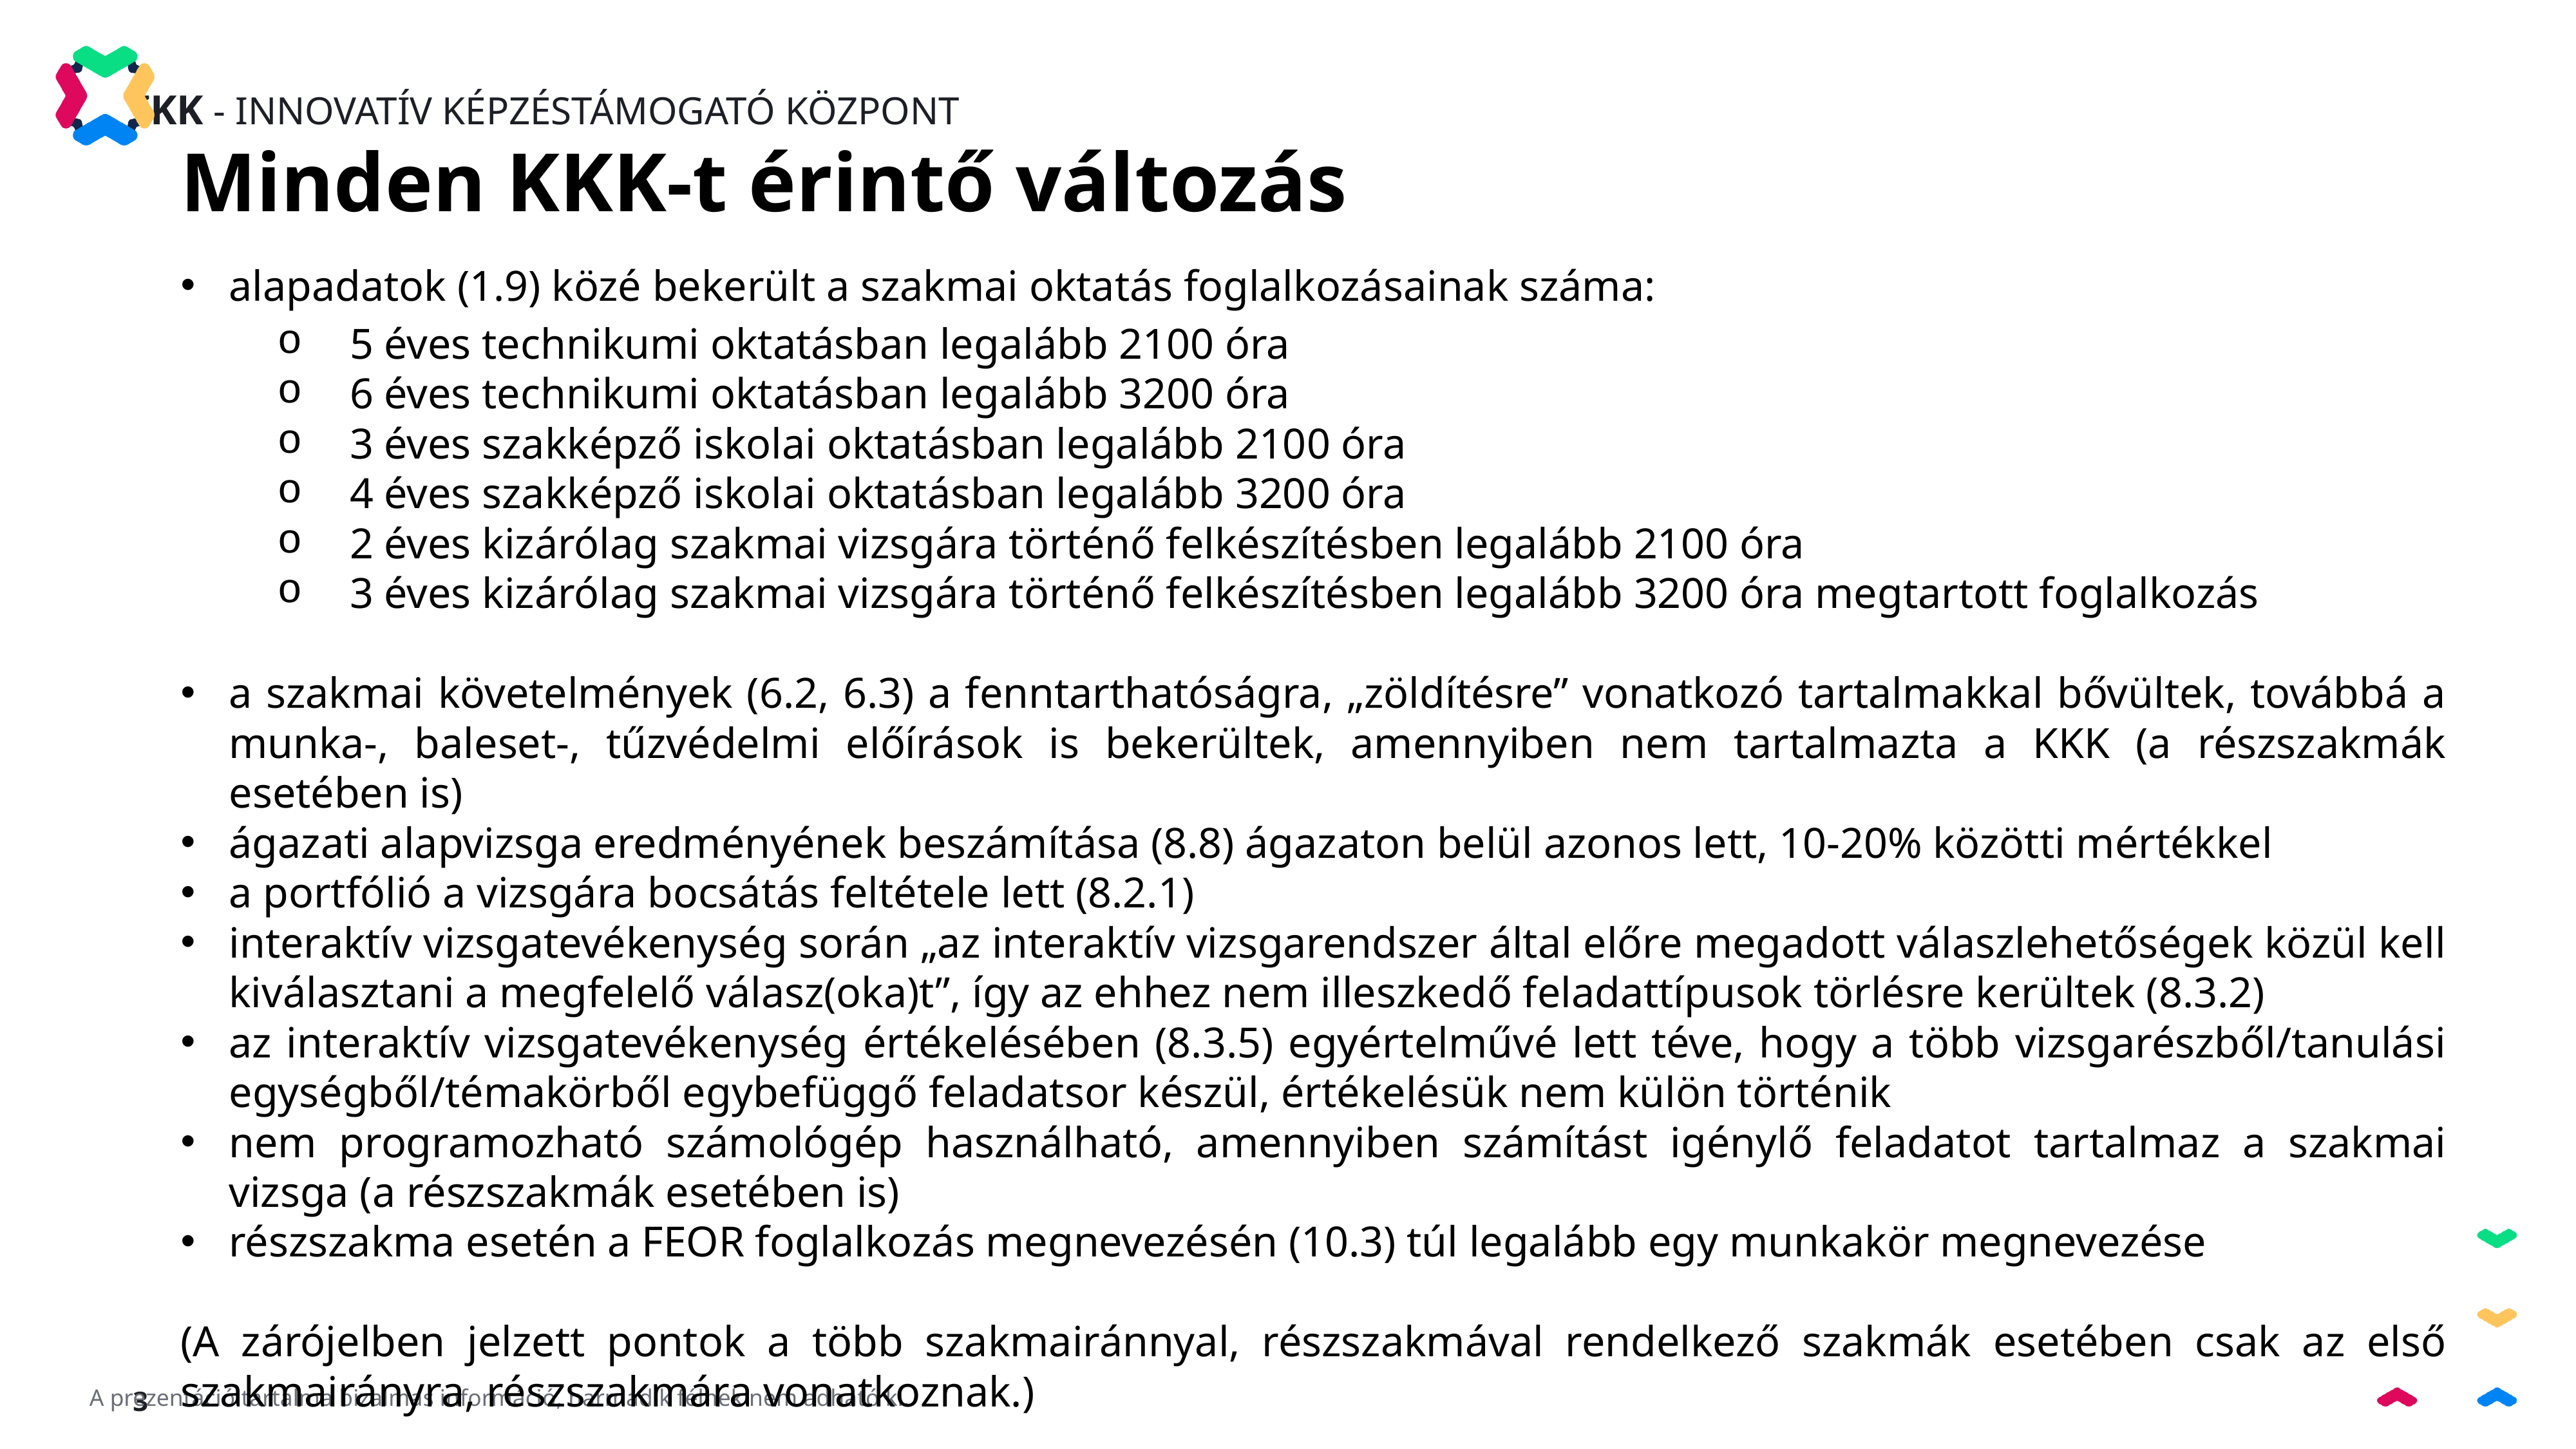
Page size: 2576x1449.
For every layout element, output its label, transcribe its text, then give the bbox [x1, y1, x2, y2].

list alapadatok (1.9) közé bekerült a szakmai oktatás foglalkozásainak száma: 5 éves technikumi oktatásban legalább 2100 óra 6 éves technikumi oktatásban legalább 3200 óra 3 éves szakképző iskolai oktatásban legalább 2100 óra 4 éves szakképző iskolai oktatásban legalább 3200 óra 2 éves kizárólag szakmai vizsgára történő felkészítésben legalább 2100 óra 3 éves kizárólag szakmai vizsgára történő felkészítésben legalább 3200 óra megtartott foglalkozás a szakmai követelmények (6.2, 6.3) a fenntarthatóságra, „zöldítésre” vonatkozó tartalmakkal bővültek, továbbá a munka-, baleset-, tűzvédelmi előírások is bekerültek, amennyiben nem tartalmazta a KKK (a részszakmák esetében is) ágazati alapvizsga eredményének beszámítása (8.8) ágazaton belül azonos lett, 10-20% közötti mértékkel a portfólió a vizsgára bocsátás feltétele lett (8.2.1) interaktív vizsgatevékenység során „az interaktív vizsgarendszer által előre megadott válaszlehetőségek közül kell kiválasztani a megfelelő válasz(oka)t”, így az ehhez nem illeszkedő feladattípusok törlésre kerültek (8.3.2) az interaktív vizsgatevékenység értékelésében (8.3.5) egyértelművé lett téve, hogy a több vizsgarészből/tanulási egységből/témakörből egybefüggő feladatsor készül, értékelésük nem külön történik nem programozható számológép használható, amennyiben számítást igénylő feladatot tartalmaz a szakmai vizsga (a részszakmák esetében is) részszakma esetén a FEOR foglalkozás megnevezésén (10.3) túl legalább egy munkakör megnevezése (A zárójelben jelzett pontok a több szakmairánnyal, részszakmával rendelkező szakmák esetében csak az első szakmairányra, részszakmára vonatkoznak.) [180, 259, 2447, 1359]
picture [55, 46, 155, 146]
picture [2377, 1229, 2517, 1406]
list Minden KKK-t érintő változás [180, 131, 2504, 204]
